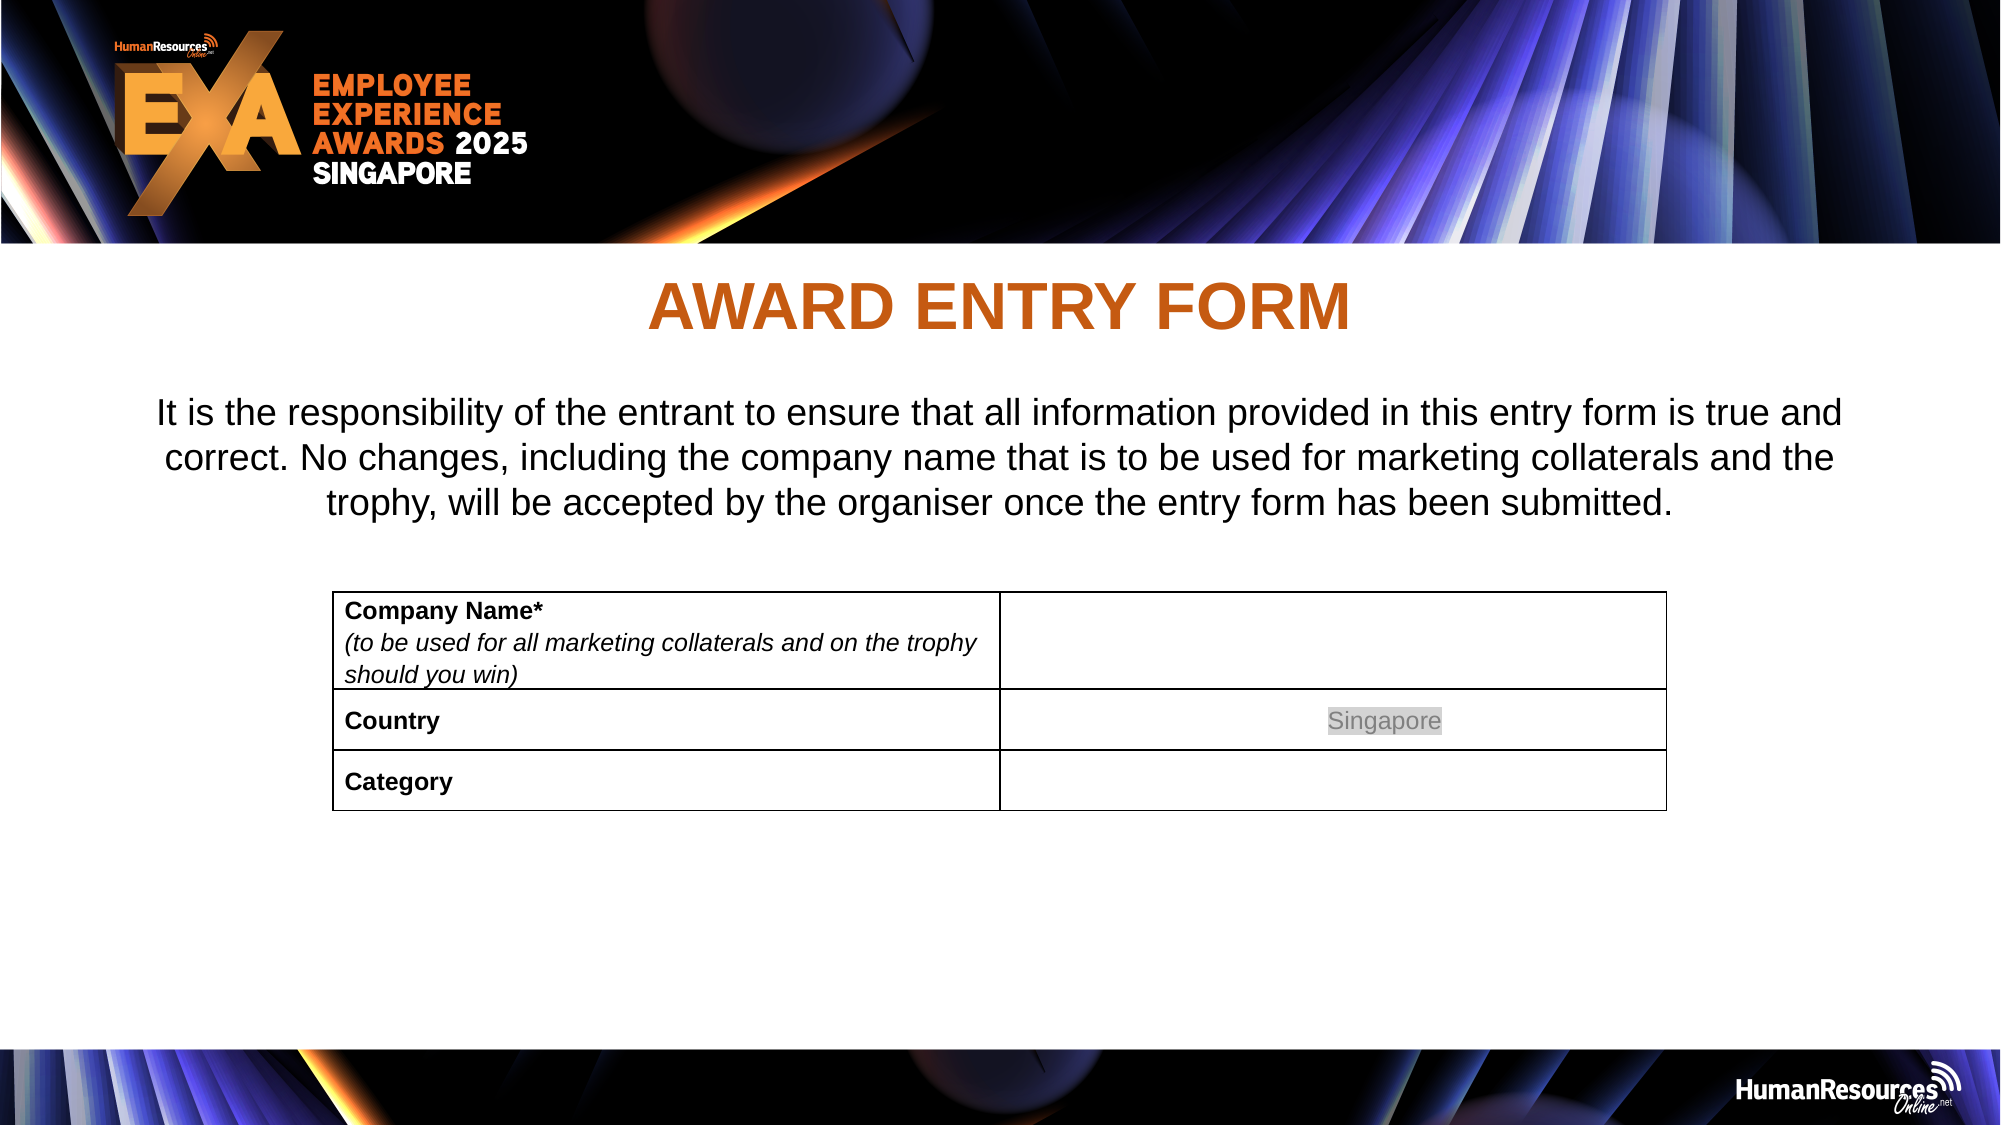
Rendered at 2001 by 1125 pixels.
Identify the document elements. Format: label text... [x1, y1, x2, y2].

text_box AWARD ENTRY FORM It is the responsibility of the entrant to ensure that all information provided in this entry form is true and correct. No changes, including the company name that is to be used for marketing collaterals and the trophy, will be accepted by the organiser once the entry form has been submitted. [132, 255, 1868, 530]
table_cell Singapore [1001, 690, 1666, 749]
table_cell Country [334, 690, 999, 749]
table_cell Category [334, 751, 999, 810]
table_header [1001, 593, 1666, 688]
picture [0, 0, 2001, 1125]
table_header Company Name* (to be used for all marketing collaterals and on the trophy should you win) [334, 593, 999, 688]
table_cell [1001, 751, 1666, 810]
